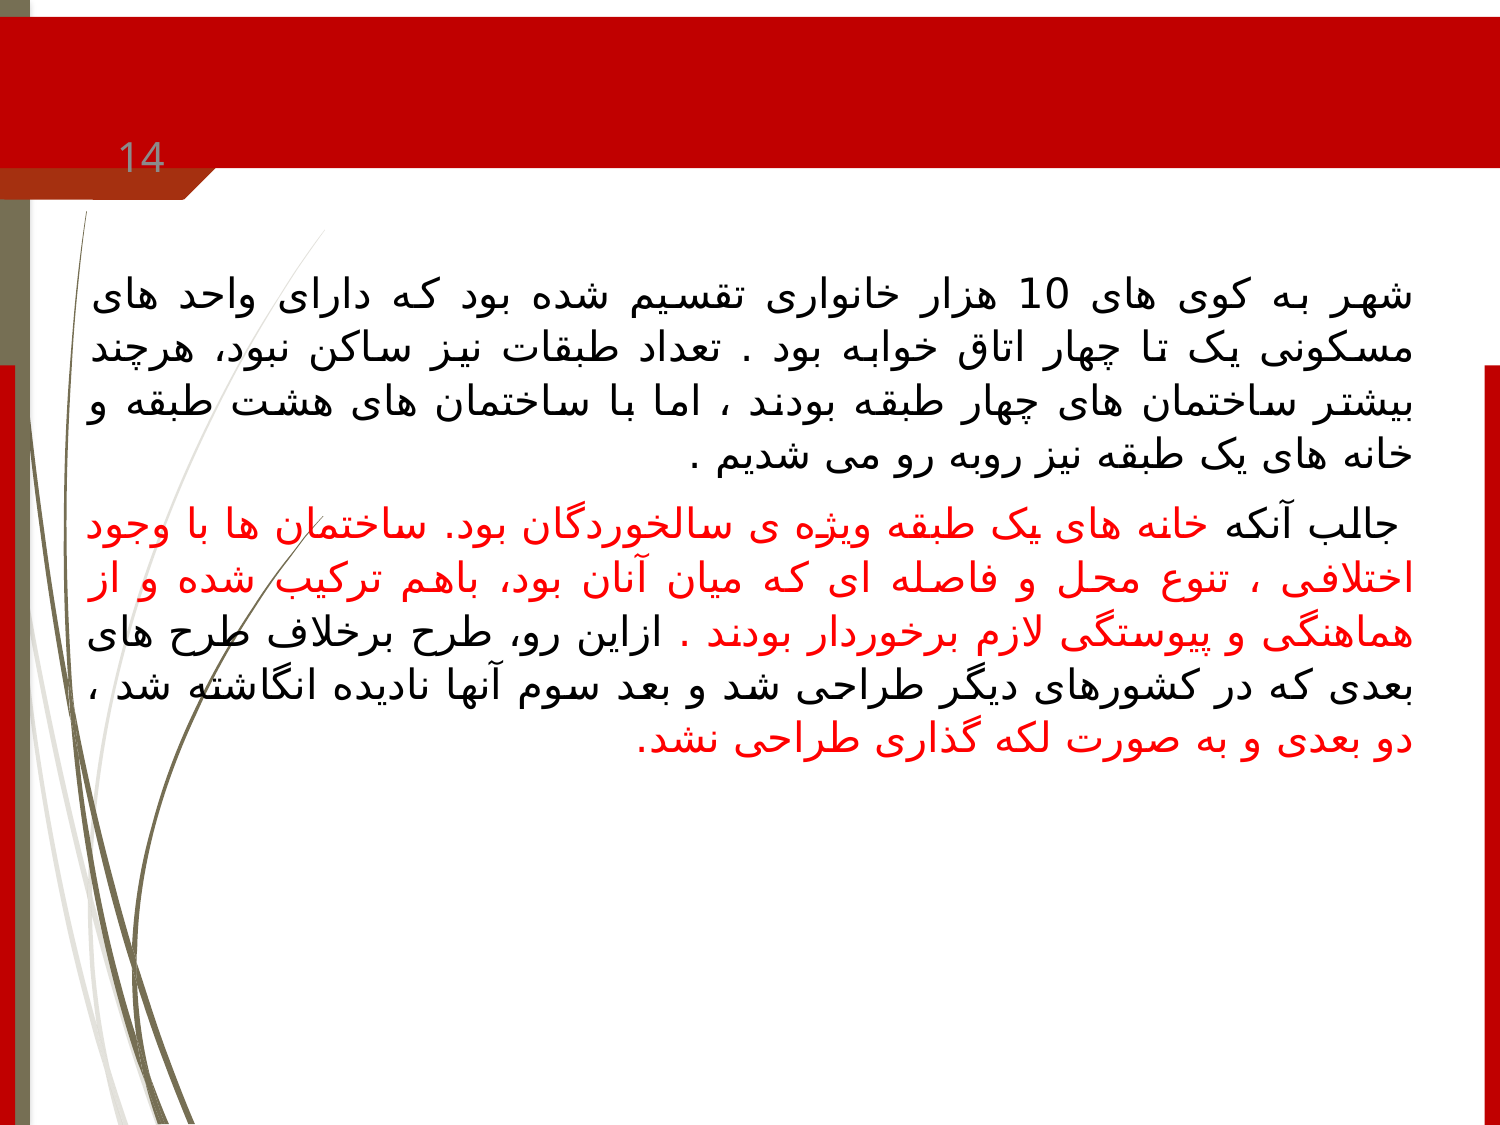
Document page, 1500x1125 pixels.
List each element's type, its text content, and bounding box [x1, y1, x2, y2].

text_box [0, 365, 16, 1125]
text_box [1484, 365, 1500, 1125]
text_box شهر به کوی های 10 هزار خانواری تقسیم شده بود که دارای واحد های مسکونی یک تا چهار اتاق خوابه بود . تعداد طبقات نیز ساکن نبود، هرچند بیشتر ساختمان های چهار طبقه بودند ، اما با ساختمان های هشت طبقه و خانه های یک طبقه نیز روبه رو می شدیم . جالب آنکه خانه های یک طبقه ویژه ی سالخوردگان بود. ساختمان ها با وجود اختلافی ، تنوع محل و فاصله ای که میان آنان بود، باهم ترکیب شده و از هماهنگی و پیوستگی لازم برخوردار بودند . ازاین رو، طرح برخلاف طرح های بعدی که در کشورهای دیگر طراحی شد و بعد سوم آنها نادیده انگاشته شد ، دو بعدی و به صورت لکه گذاری طراحی نشد. [70, 255, 1430, 769]
text_box [0, 16, 1500, 169]
slide_number 14 [83, 129, 180, 190]
